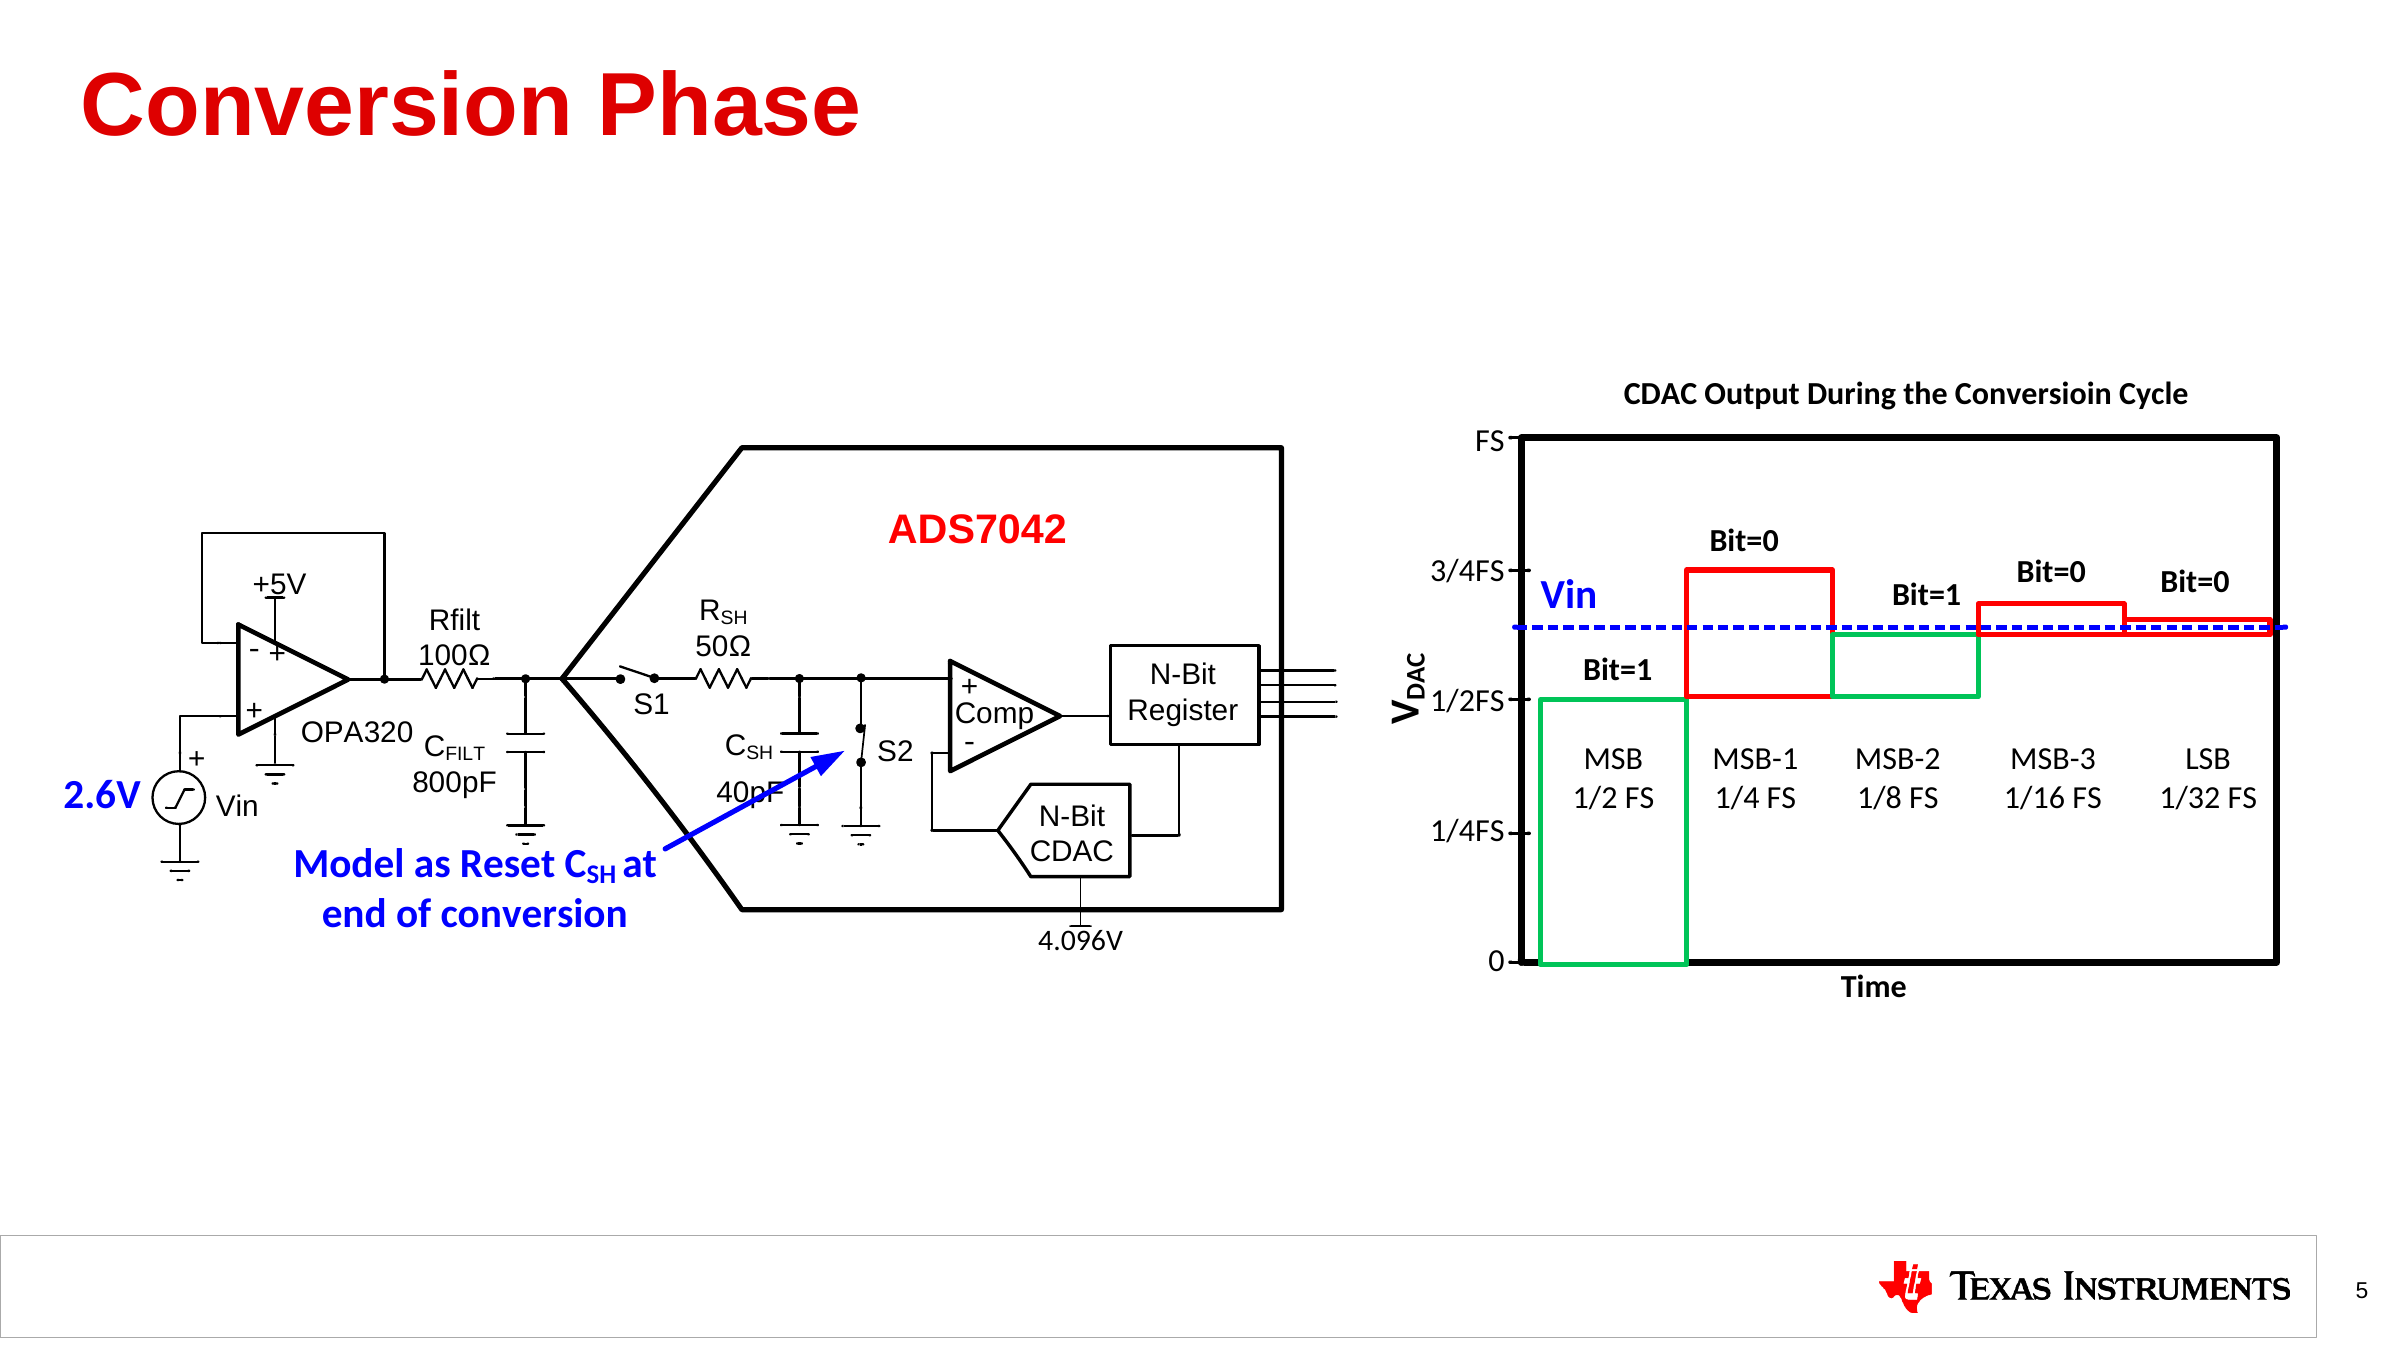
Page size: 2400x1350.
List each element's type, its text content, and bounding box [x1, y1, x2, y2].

picture [1879, 1307, 2290, 1313]
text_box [37, 325, 2333, 1094]
picture [1879, 1261, 2290, 1265]
title Conversion Phase [60, 27, 2282, 189]
slide_number 5 [1828, 1265, 2389, 1307]
